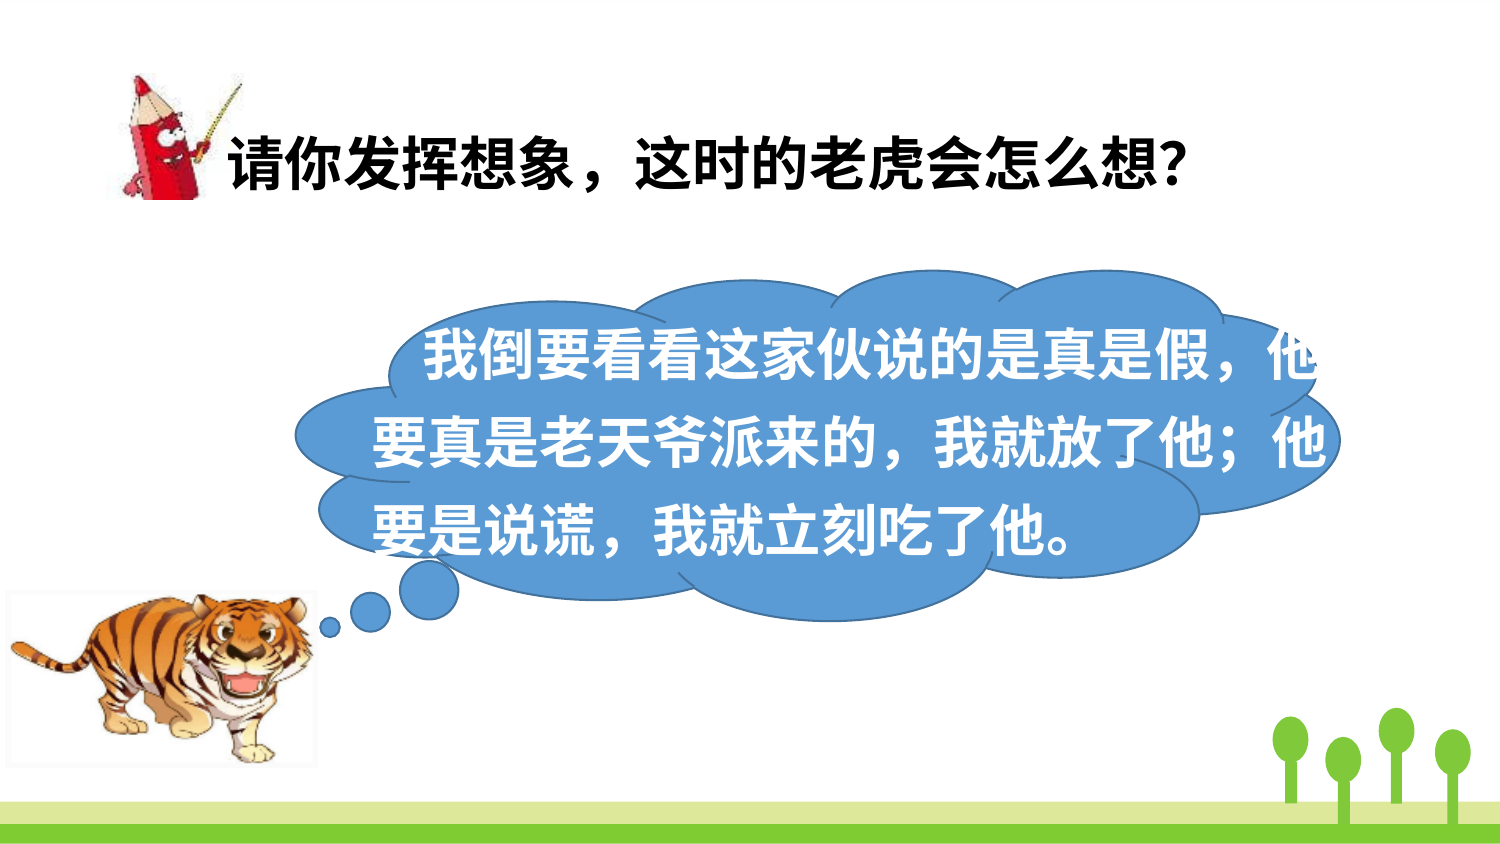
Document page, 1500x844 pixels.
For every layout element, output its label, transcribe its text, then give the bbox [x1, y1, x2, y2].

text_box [106, 73, 1198, 207]
text_box [842, 269, 1204, 293]
text_box [665, 279, 831, 293]
text_box [398, 568, 1138, 623]
picture [0, 0, 1500, 801]
text_box [294, 389, 359, 549]
text_box [319, 616, 341, 639]
text_box [349, 591, 391, 633]
text_box 我倒要看看这家伙说的是真是假，他要真是老天爷派来的，我就放了他；他要是说谎，我就立刻吃了他。 [359, 293, 1362, 568]
